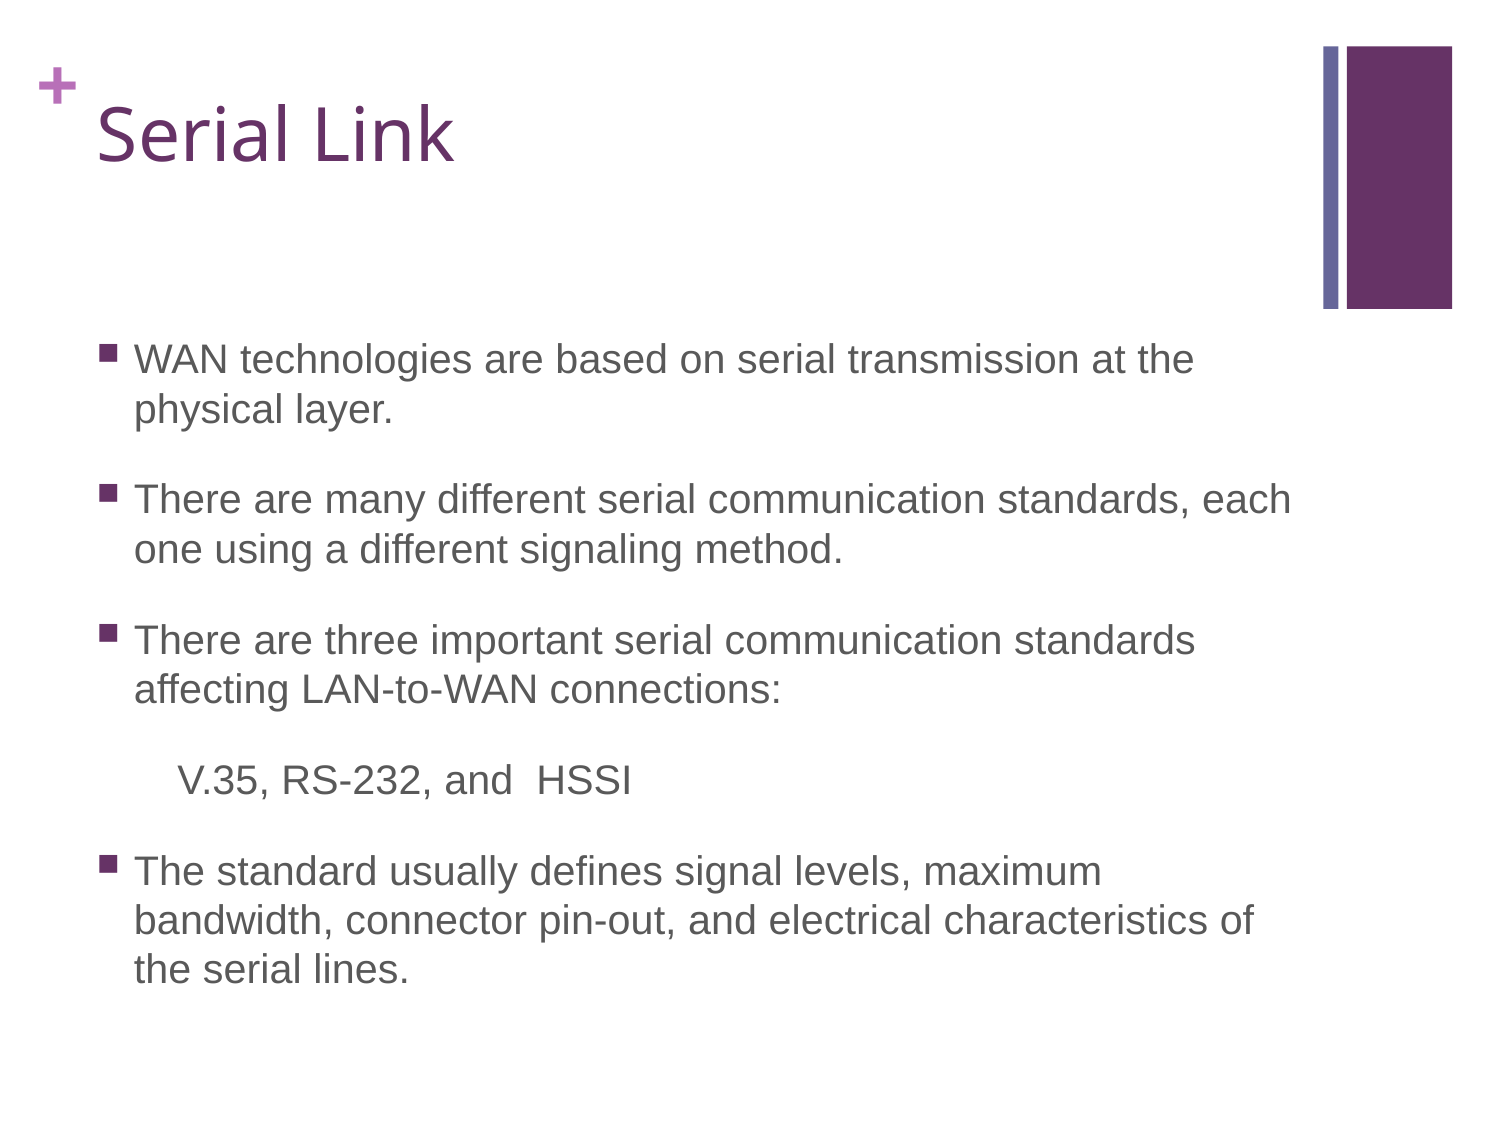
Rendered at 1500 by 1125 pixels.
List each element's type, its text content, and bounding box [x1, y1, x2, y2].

list WAN technologies are based on serial transmission at the physical layer. There are many different serial communication standards, each one using a different signaling method. There are three important serial communication standards affecting LAN-to-WAN connections: V.35, RS-232, and HSSI The standard usually defines signal levels, maximum bandwidth, connector pin-out, and electrical characteristics of the serial lines. [81, 324, 1322, 1005]
title Serial Link [81, 79, 1322, 263]
